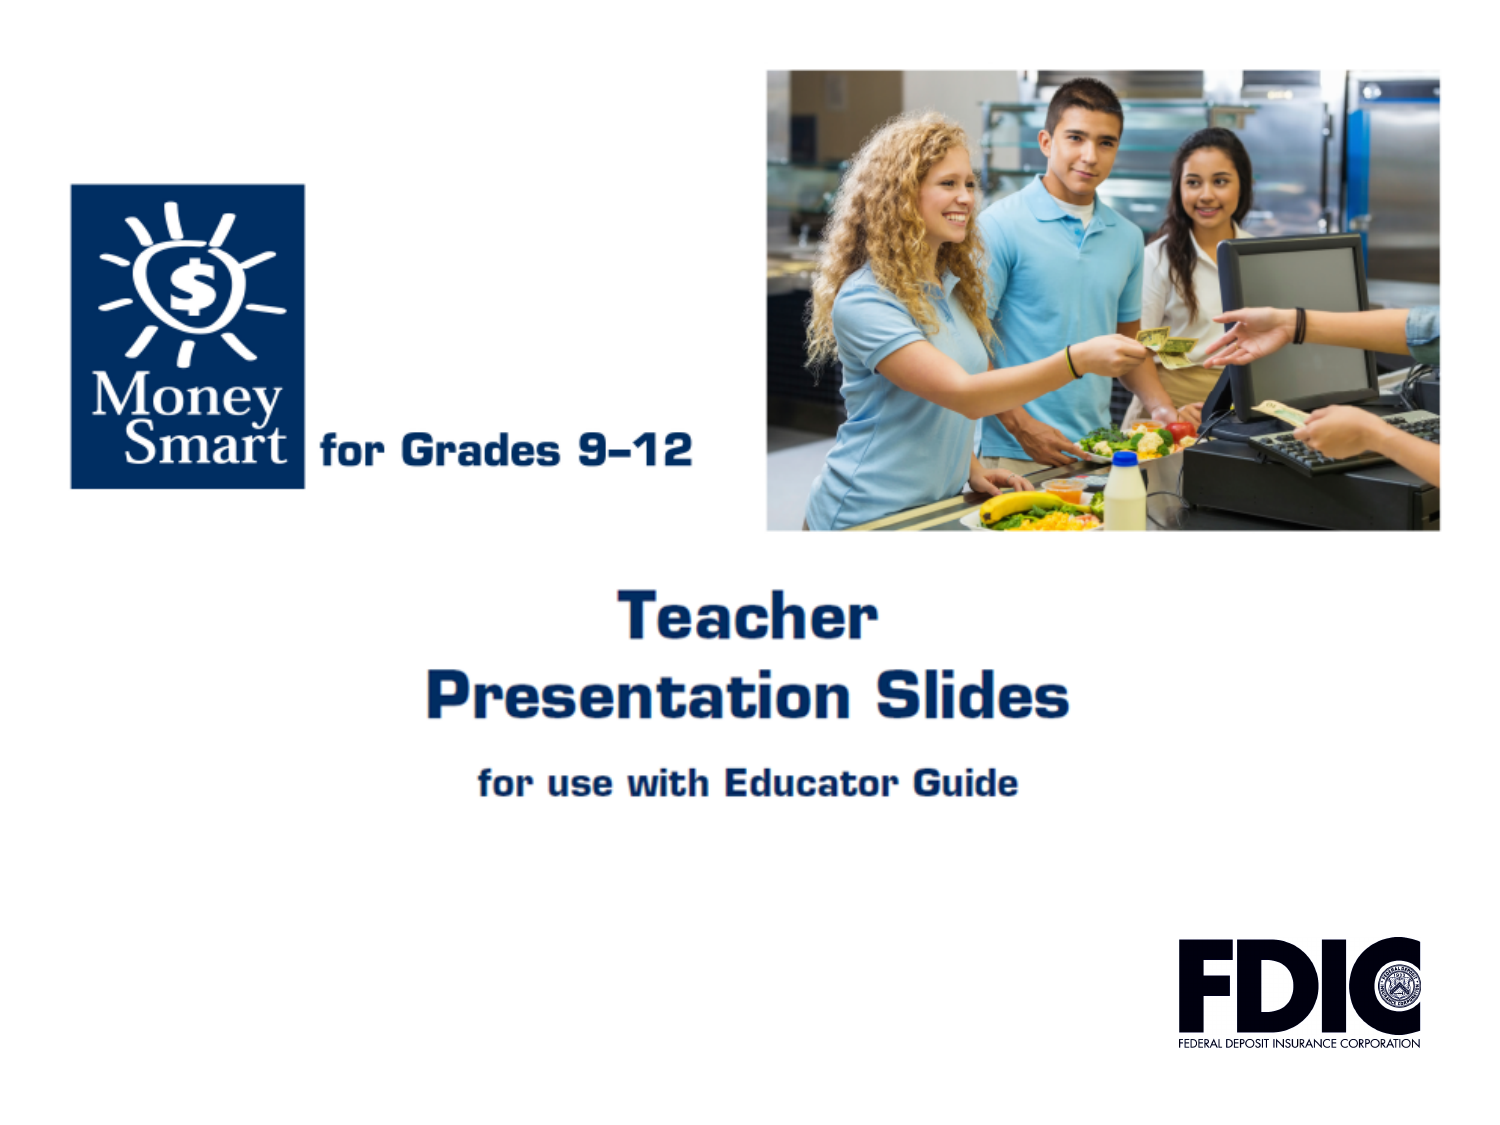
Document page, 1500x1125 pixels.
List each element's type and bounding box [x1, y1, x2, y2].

picture [52, 168, 716, 494]
picture [747, 62, 1453, 538]
picture [1179, 937, 1422, 1049]
picture [406, 574, 1101, 842]
